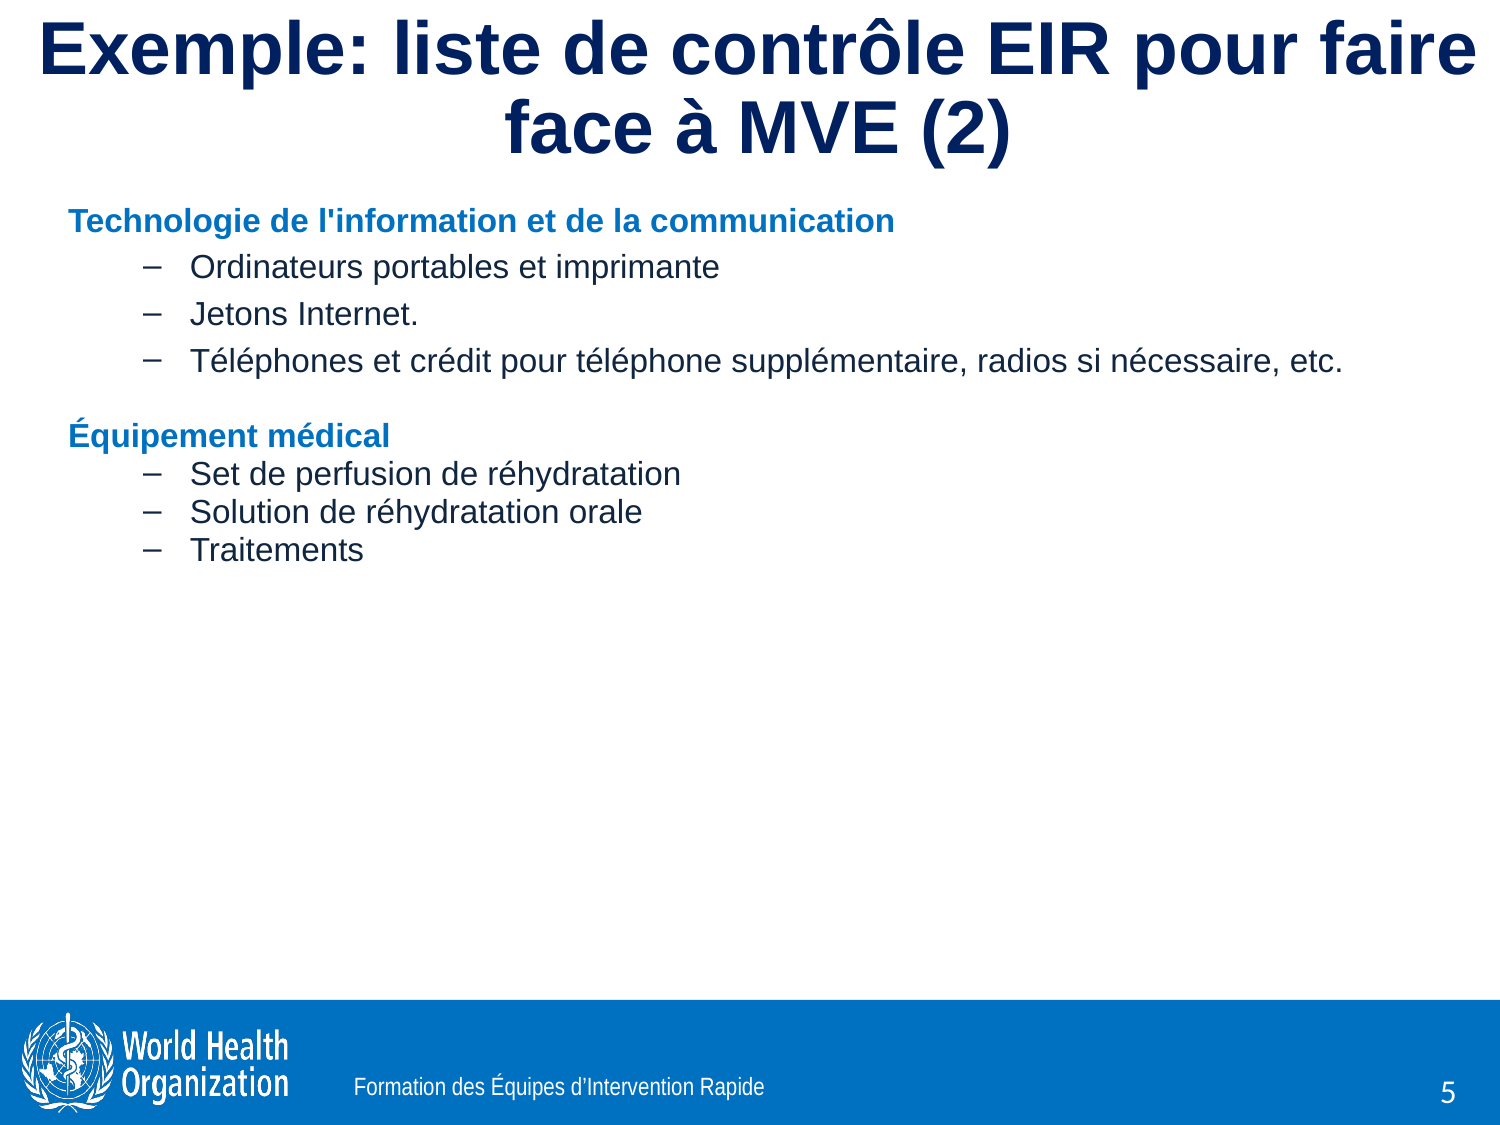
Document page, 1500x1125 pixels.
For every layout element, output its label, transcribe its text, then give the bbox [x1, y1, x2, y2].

title Exemple: liste de contrôle EIR pour faire face à MVE (2) [17, 0, 1500, 183]
list Technologie de l'information et de la communication Ordinateurs portables et imprimante Jetons Internet. Téléphones et crédit pour téléphone supplémentaire, radios si nécessaire, etc. Équipement médical Set de perfusion de réhydratation Solution de réhydratation orale Traitements [53, 191, 1447, 728]
picture [21, 1012, 288, 1113]
